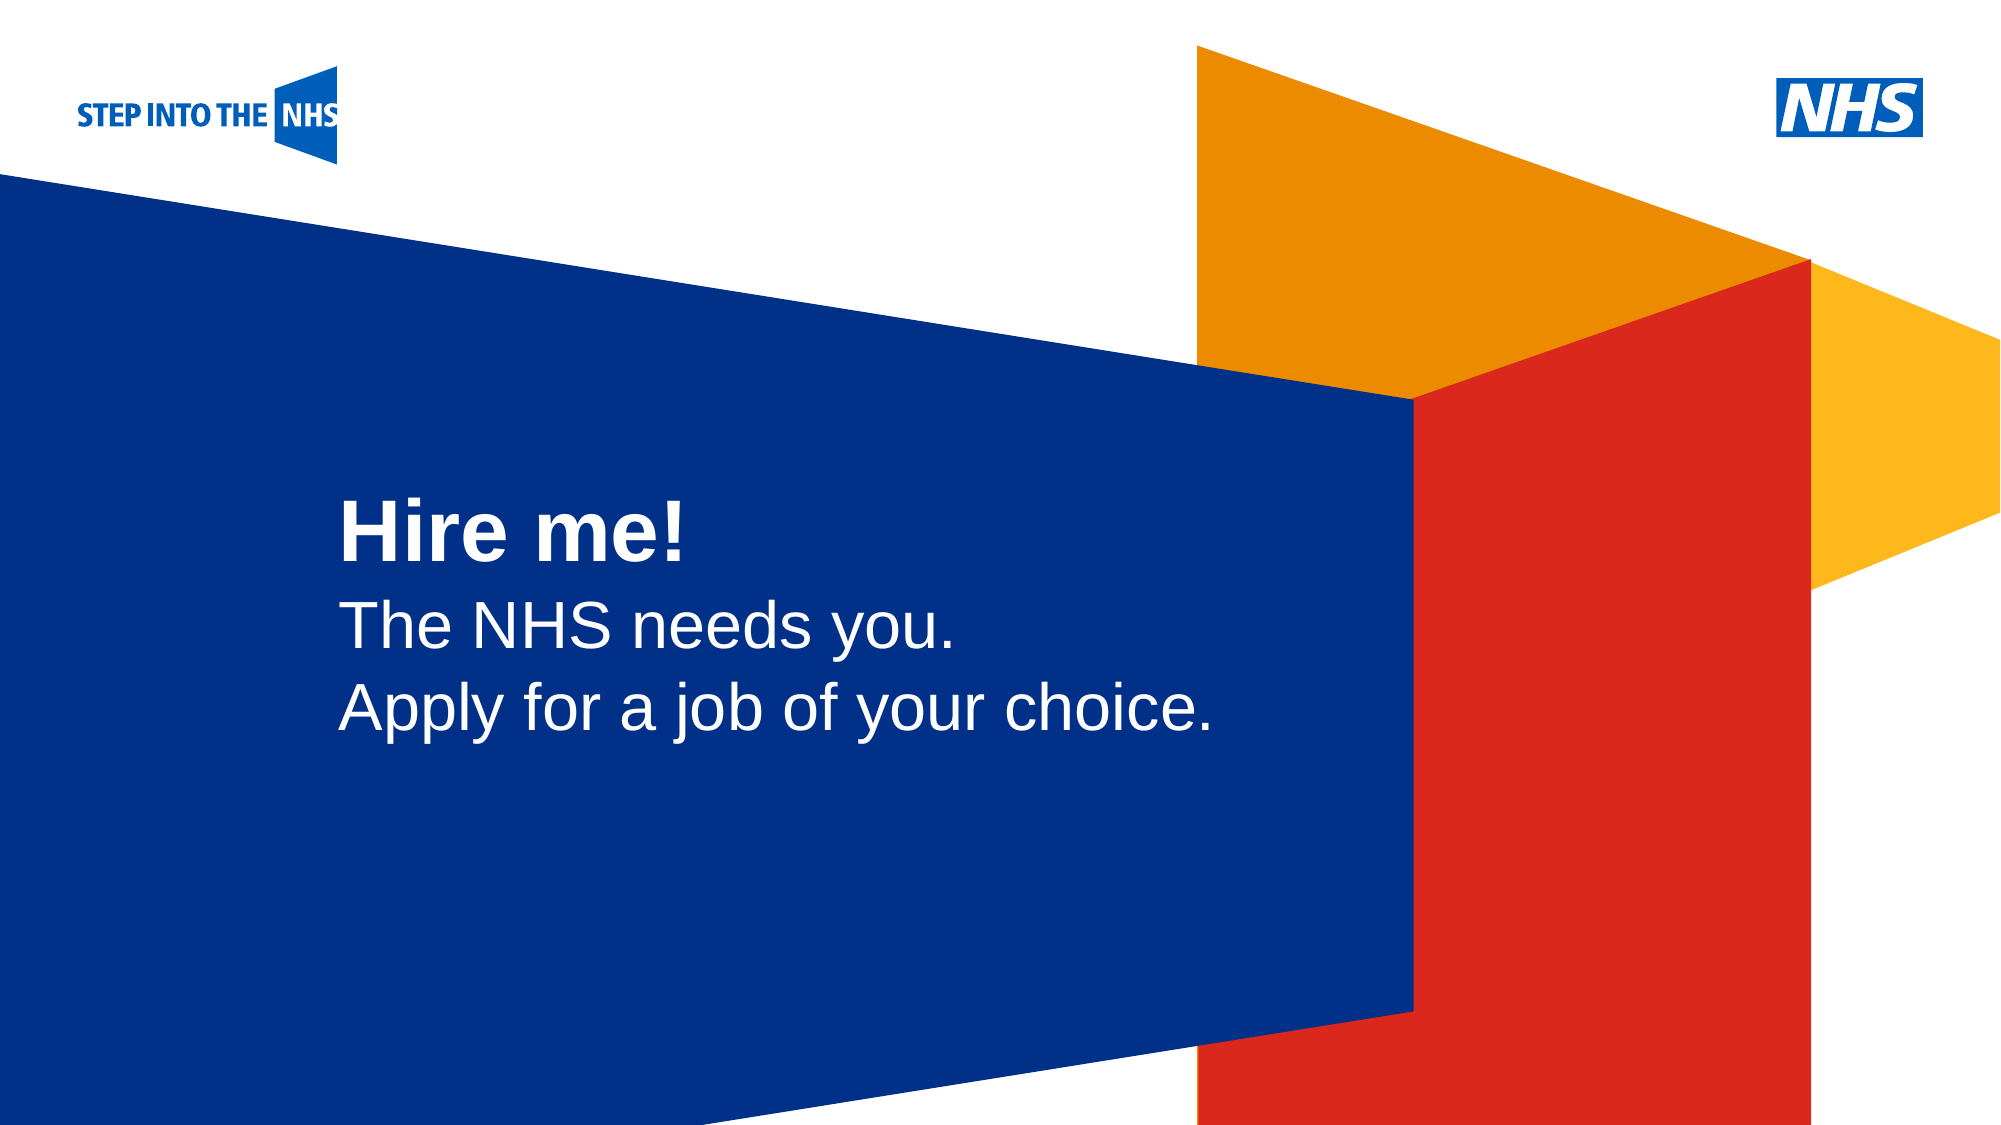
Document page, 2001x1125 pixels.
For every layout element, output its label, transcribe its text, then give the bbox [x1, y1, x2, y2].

list Hire me! The NHS needs you. Apply for a job of your choice. [338, 485, 1346, 979]
